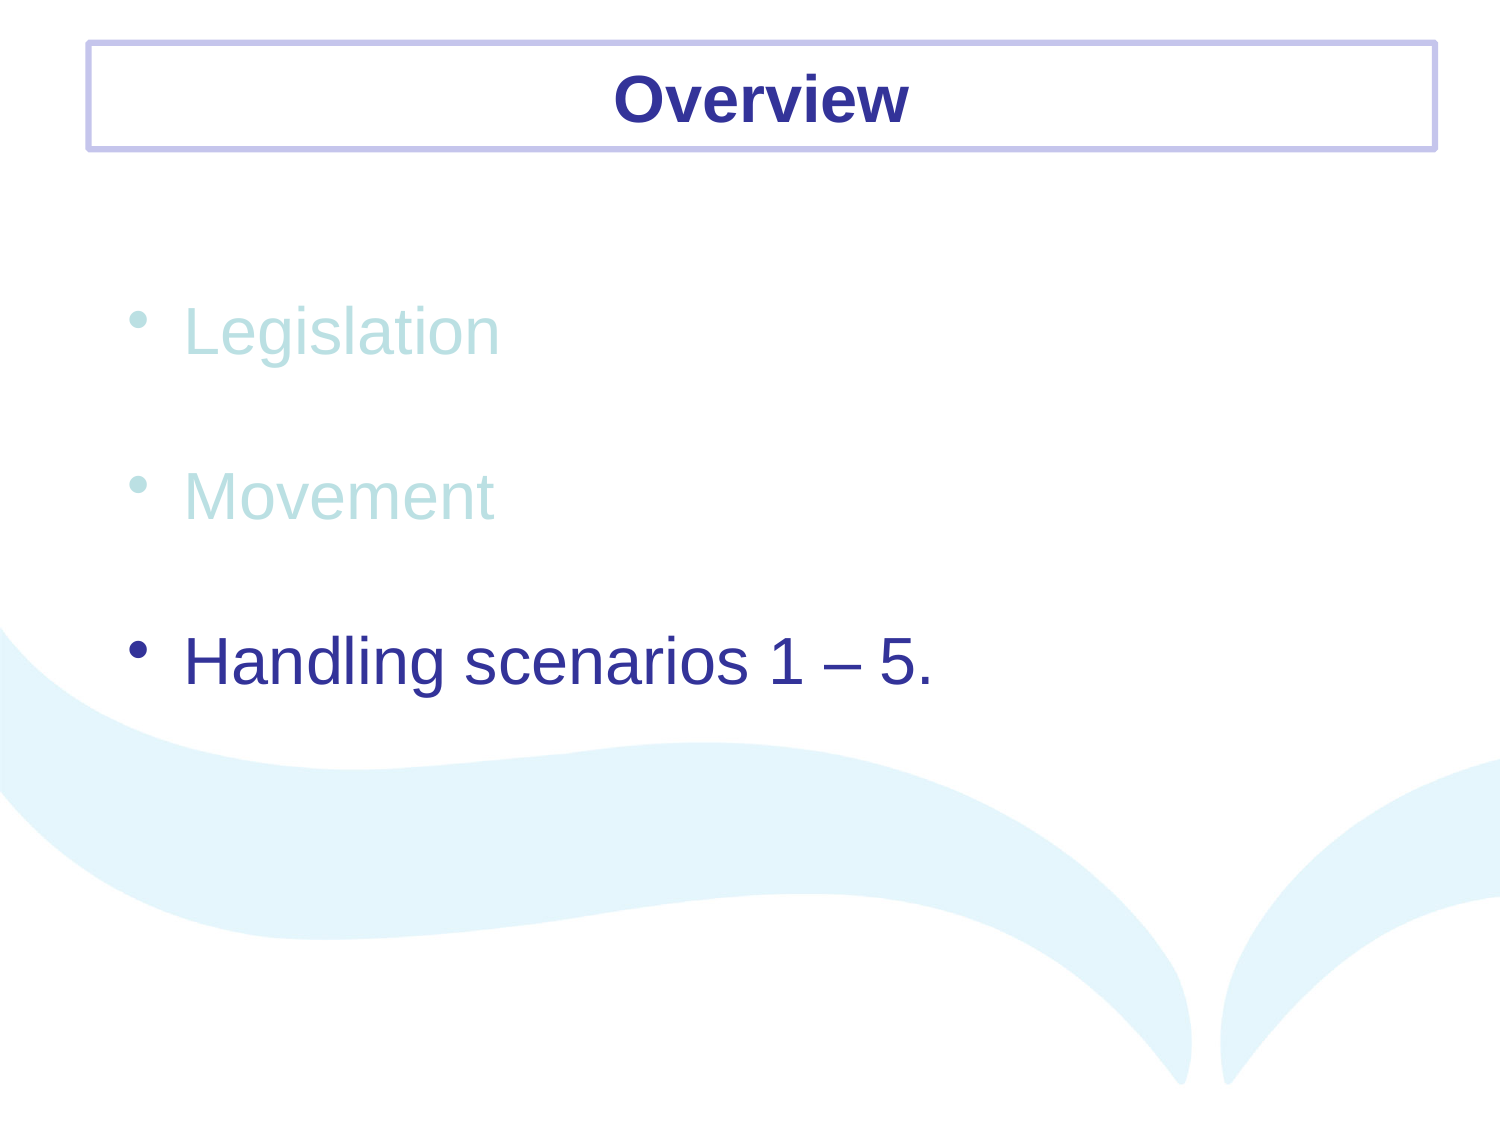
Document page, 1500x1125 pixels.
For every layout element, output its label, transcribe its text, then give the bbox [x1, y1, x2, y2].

picture [0, 612, 1500, 1099]
list Legislation Movement Handling scenarios 1 – 5. [112, 208, 1431, 1000]
title Overview [88, 42, 1436, 150]
